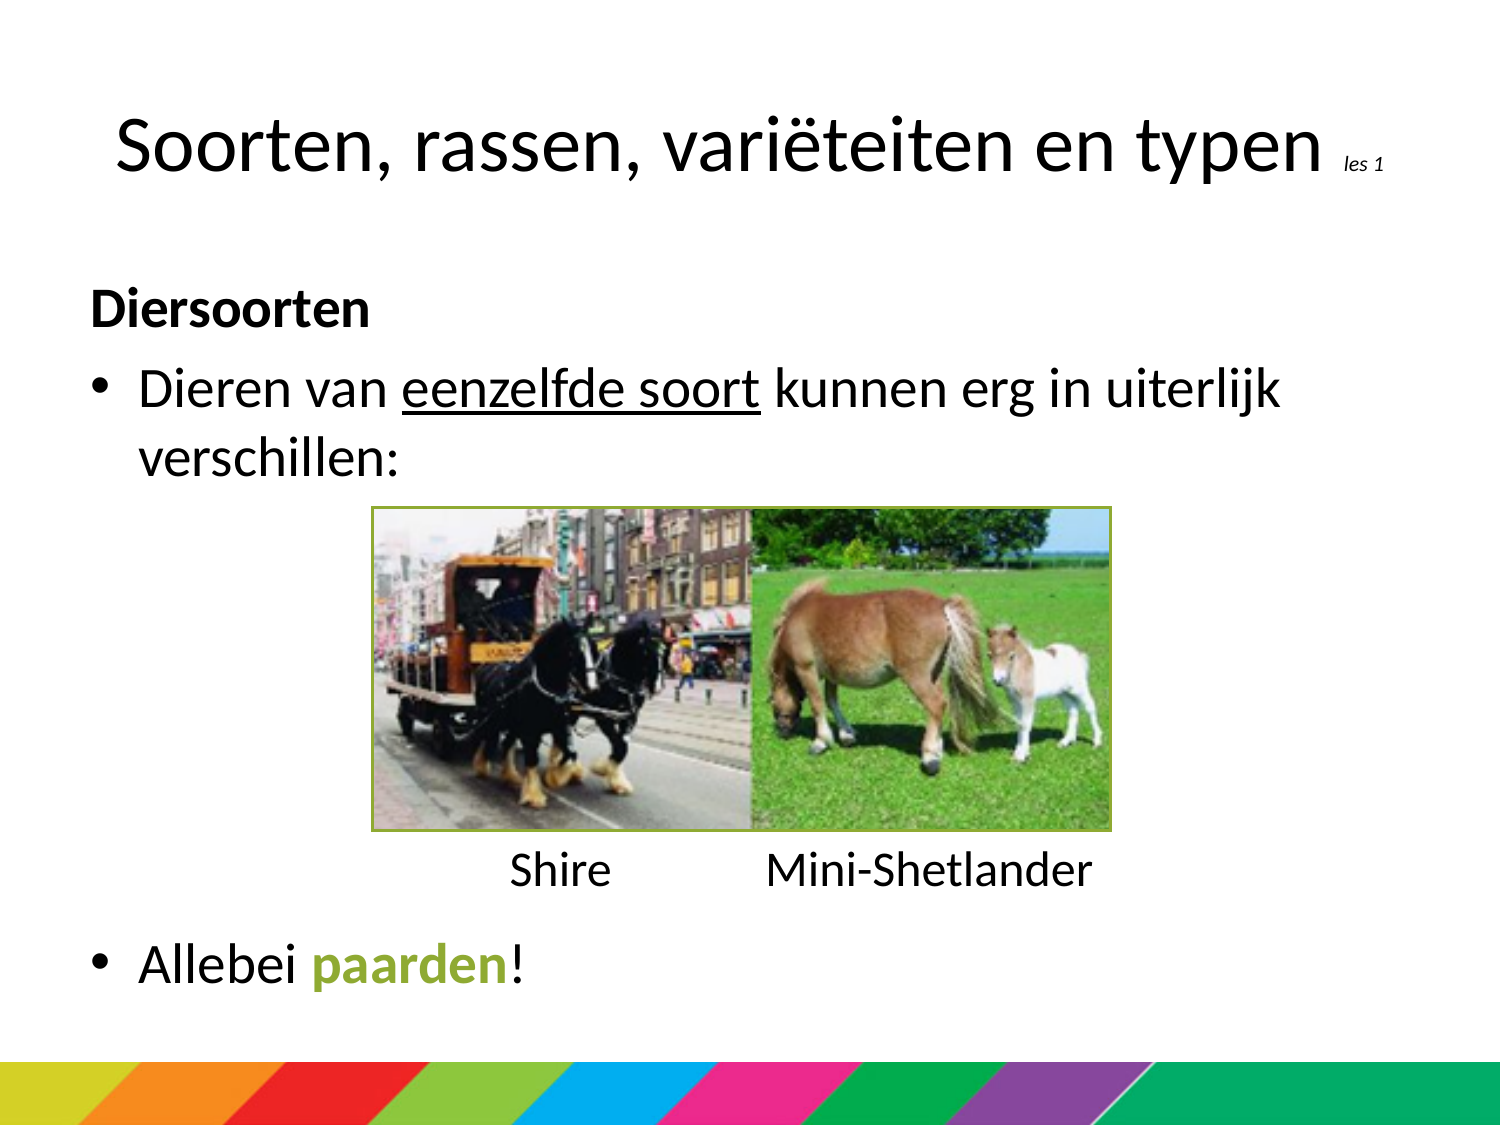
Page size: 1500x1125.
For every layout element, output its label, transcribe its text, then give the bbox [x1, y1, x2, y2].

text_box Shire [442, 838, 679, 904]
picture [656, 1062, 1500, 1125]
list Diersoorten Dieren van eenzelfde soort kunnen erg in uiterlijk verschillen: Allebei paarden! [75, 262, 1425, 1005]
title Soorten, rassen, variëteiten en typen les 1 [75, 45, 1425, 233]
picture [0, 1062, 574, 1125]
picture [373, 508, 1110, 830]
text_box Mini-Shetlander [749, 837, 1110, 904]
